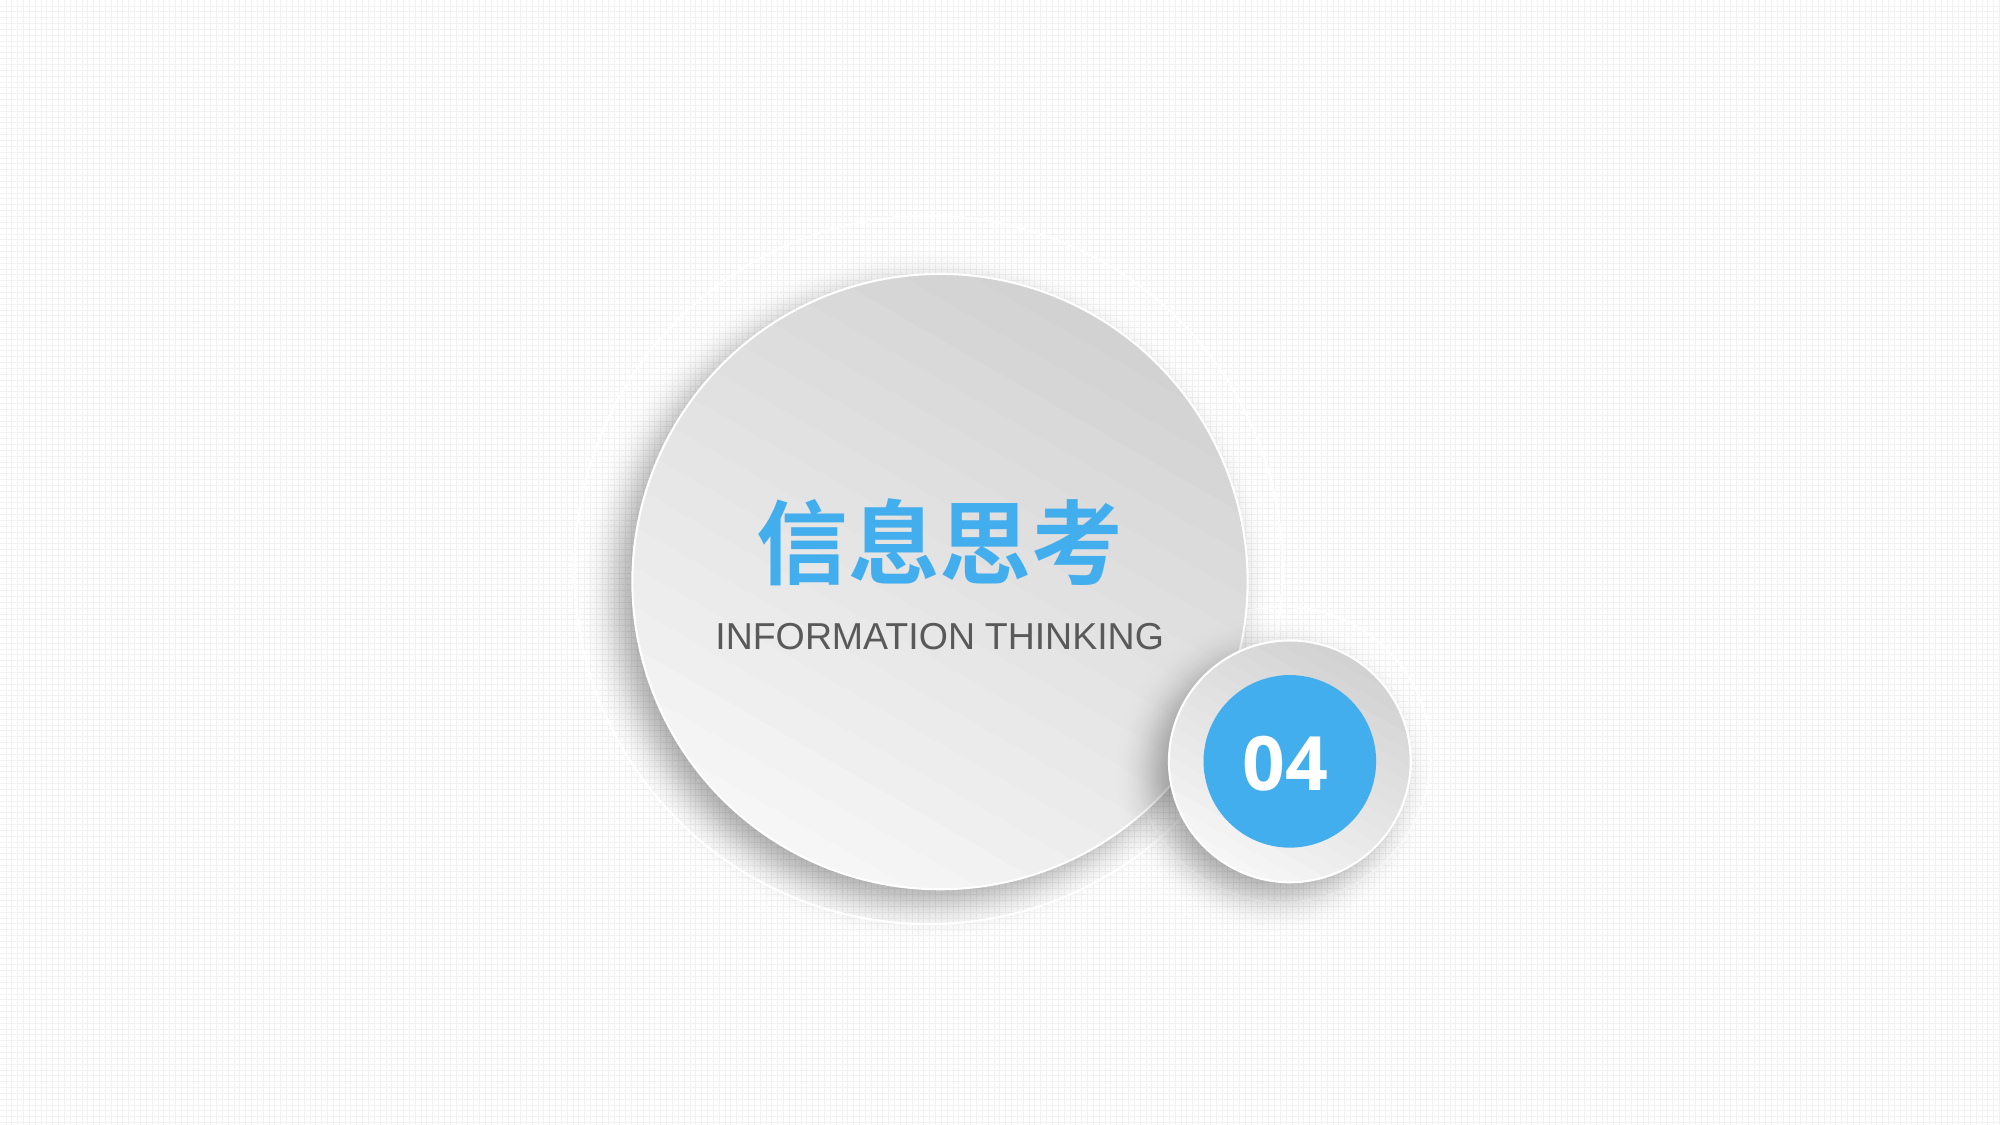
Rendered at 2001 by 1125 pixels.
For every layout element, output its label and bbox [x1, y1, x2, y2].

text_box [574, 215, 1431, 925]
